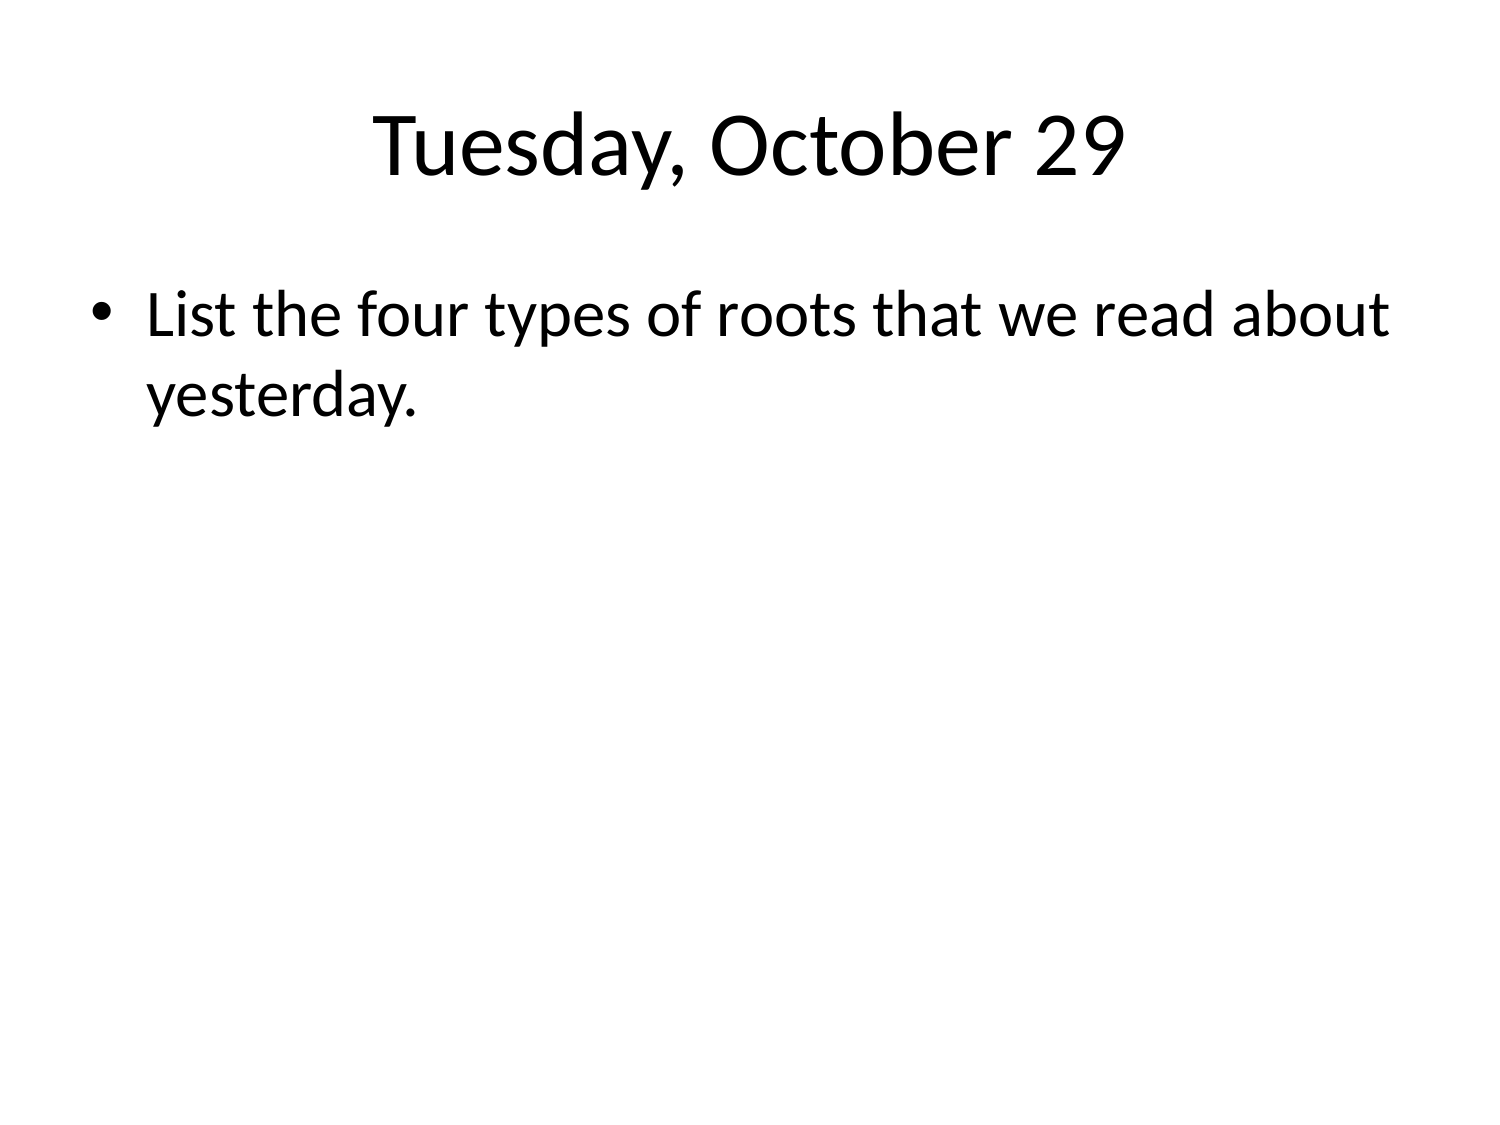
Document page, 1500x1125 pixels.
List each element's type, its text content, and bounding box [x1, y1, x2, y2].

title Tuesday, October 29 [75, 45, 1425, 233]
list List the four types of roots that we read about yesterday. [75, 262, 1425, 1005]
